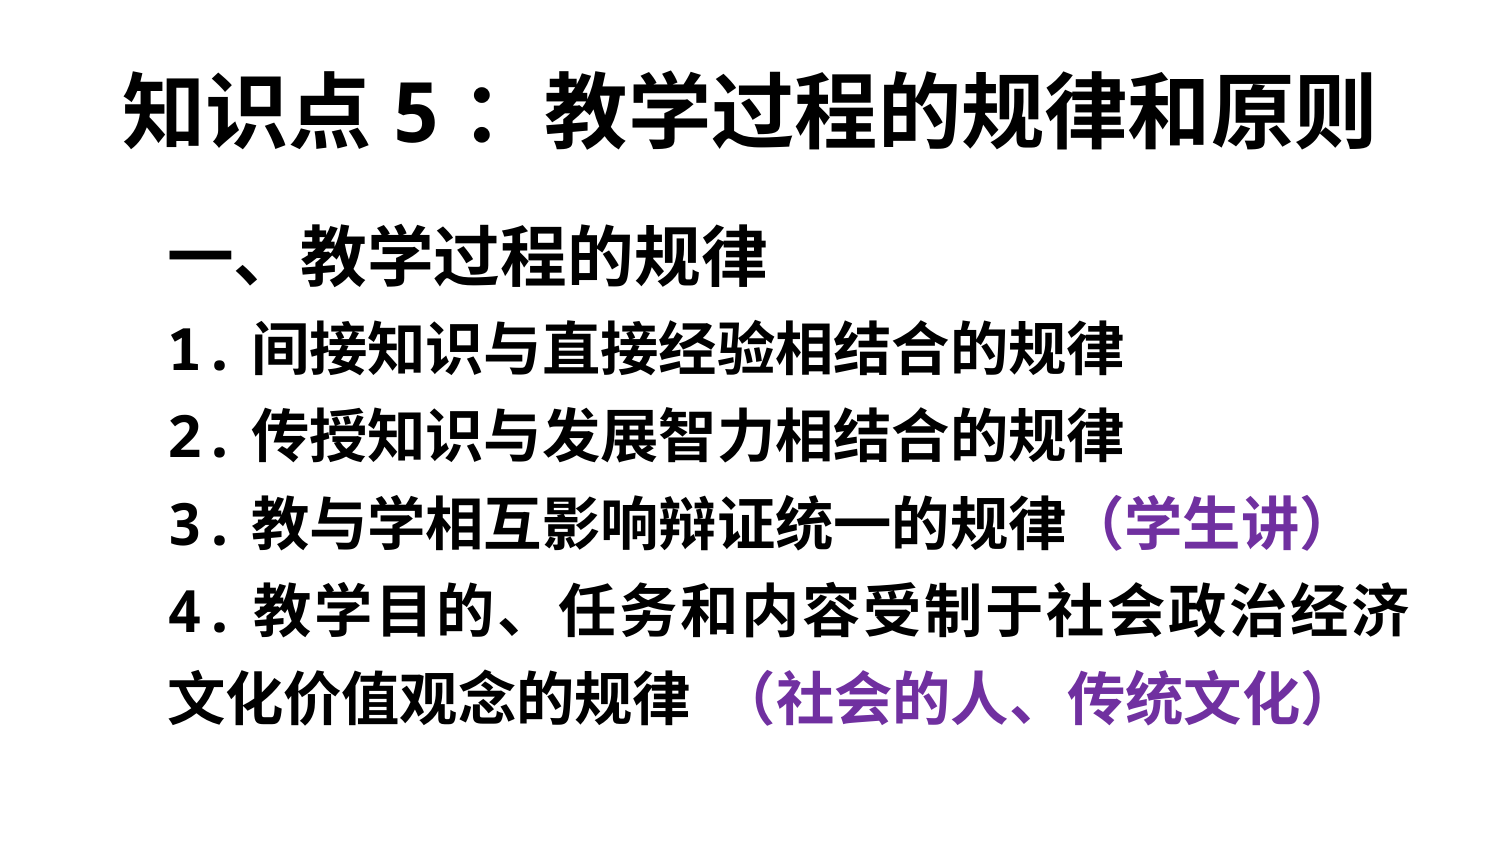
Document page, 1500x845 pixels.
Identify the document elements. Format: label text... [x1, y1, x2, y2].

list 一、教学过程的规律 1.间接知识与直接经验相结合的规律 2.传授知识与发展智力相结合的规律 3.教与学相互影响辩证统一的规律（学生讲） 4.教学目的、任务和内容受制于社会政治经济文化价值观念的规律 （社会的人、传统文化） [151, 222, 1426, 767]
title 知识点5：教学过程的规律和原则 [74, 38, 1426, 180]
